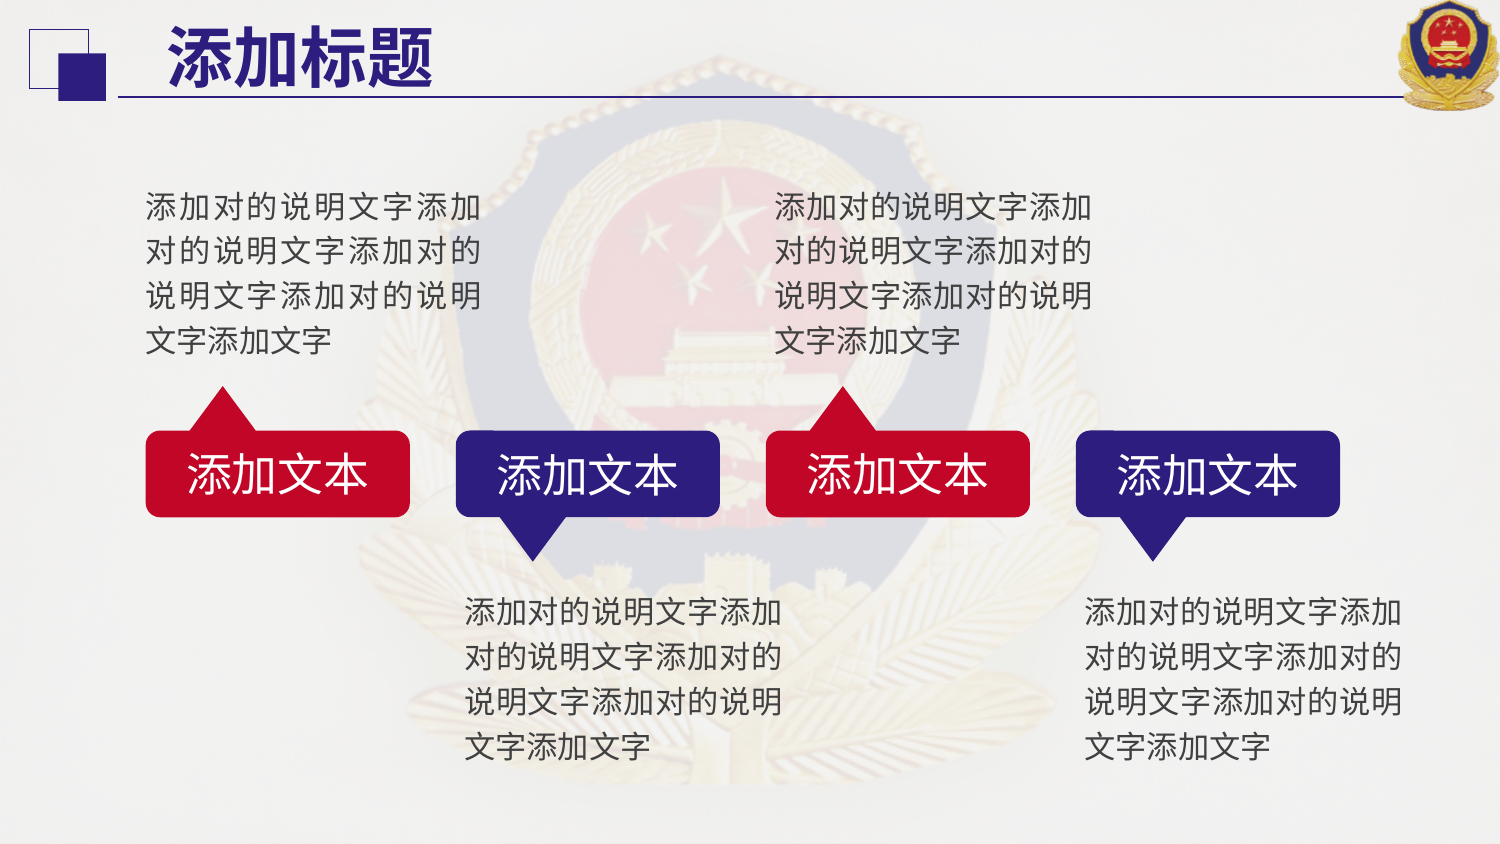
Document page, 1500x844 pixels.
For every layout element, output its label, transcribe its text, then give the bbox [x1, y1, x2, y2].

text_box 添加对的说明文字添加对的说明文字添加对的说明文字添加对的说明文字添加文字 [455, 561, 792, 788]
text_box [29, 28, 90, 89]
text_box 添加对的说明文字添加对的说明文字添加对的说明文字添加对的说明文字添加文字 [136, 162, 491, 376]
text_box 添加标题 [152, 17, 686, 83]
text_box [57, 52, 107, 102]
text_box 添加文本 [1074, 429, 1342, 561]
text_box 添加文本 [454, 429, 721, 561]
text_box 添加文本 [764, 384, 1032, 519]
text_box 添加对的说明文字添加对的说明文字添加对的说明文字添加对的说明文字添加文字 [1075, 561, 1412, 788]
text_box 添加文本 [144, 384, 411, 519]
picture [1370, 0, 1500, 130]
text_box 添加对的说明文字添加对的说明文字添加对的说明文字添加对的说明文字添加文字 [765, 162, 1102, 376]
